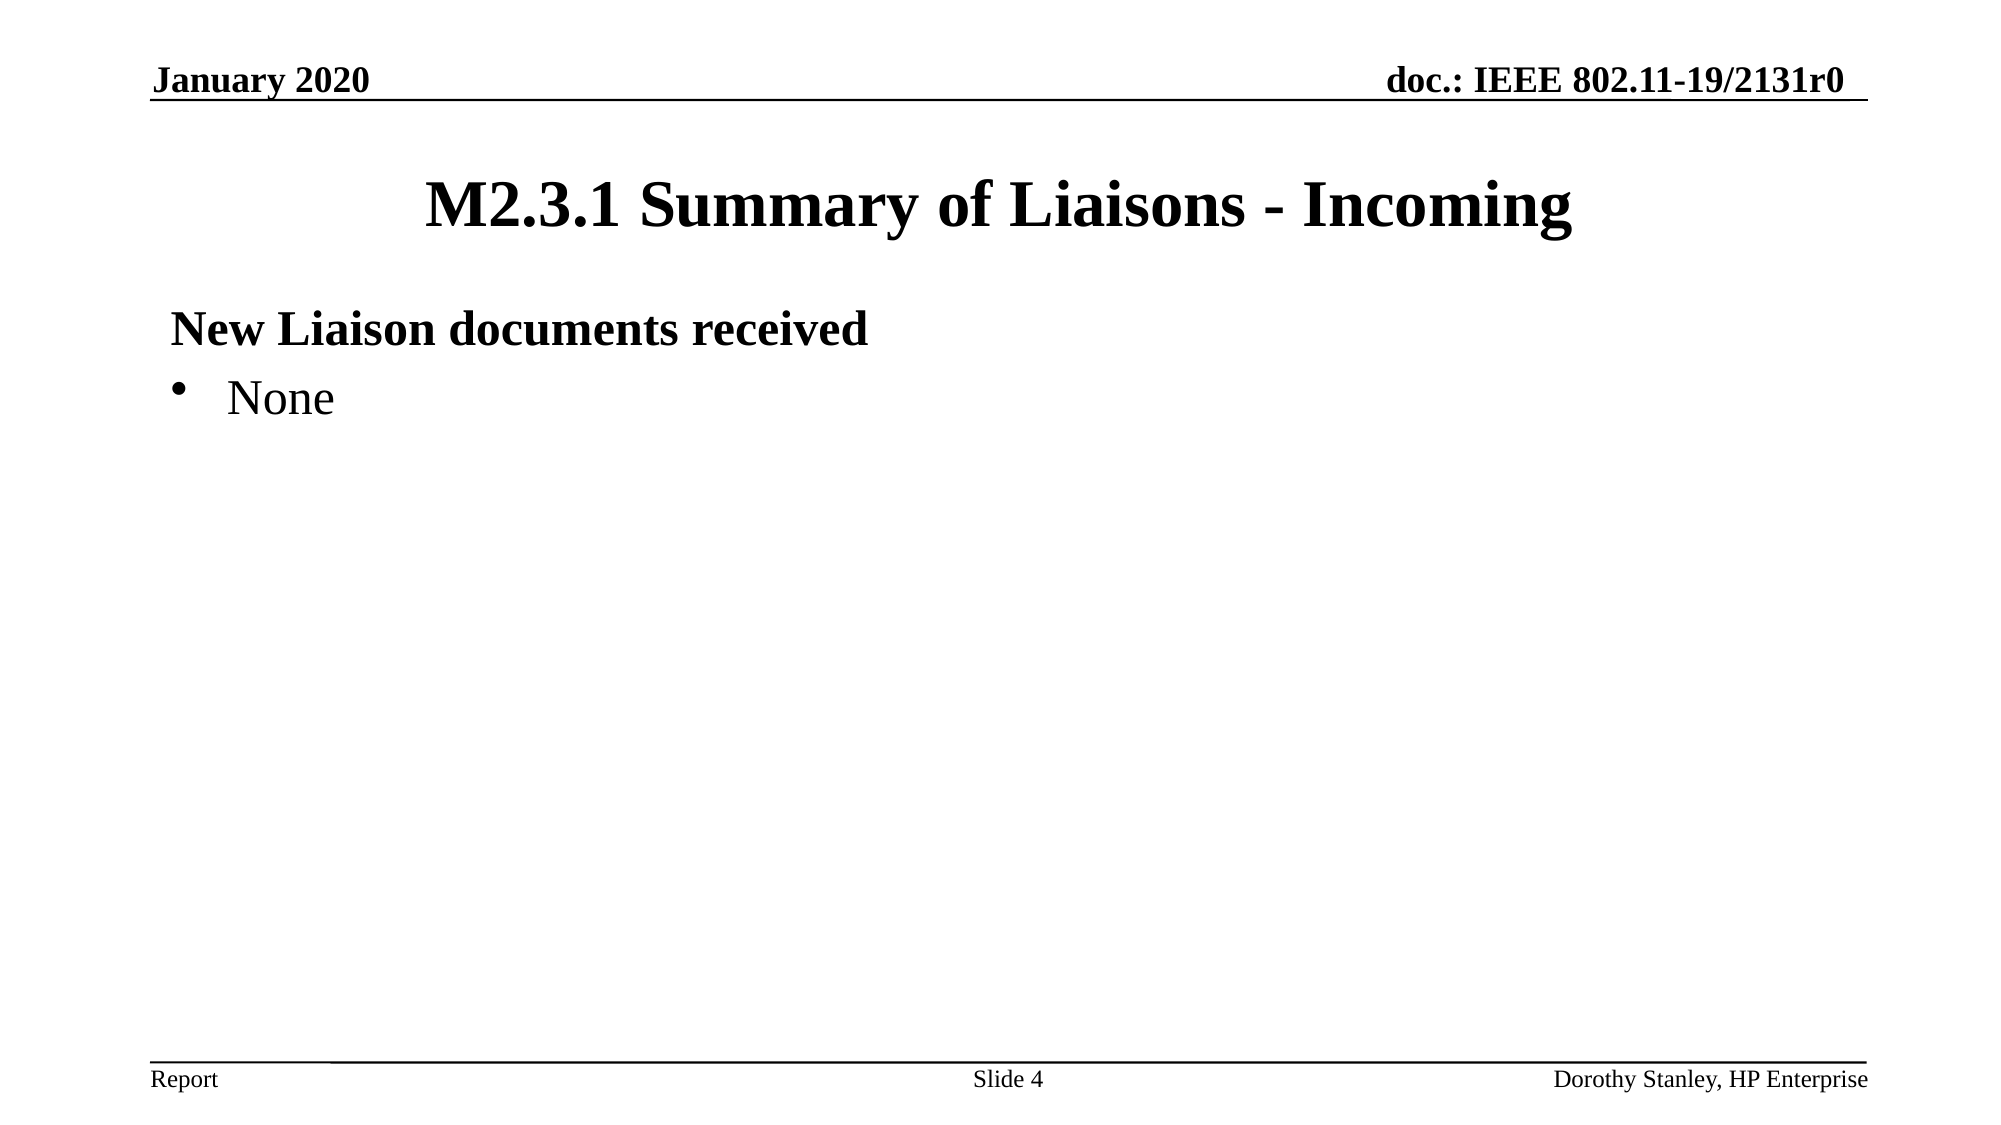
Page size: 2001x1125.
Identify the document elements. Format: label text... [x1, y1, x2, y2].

slide_number Slide 4 [964, 1061, 1053, 1093]
footer Dorothy Stanley, HP Enterprise [1512, 1061, 1869, 1093]
title M2.3.1 Summary of Liaisons - Incoming [150, 112, 1850, 288]
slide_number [152, 54, 406, 101]
list New Liaison documents received None [155, 287, 1856, 963]
